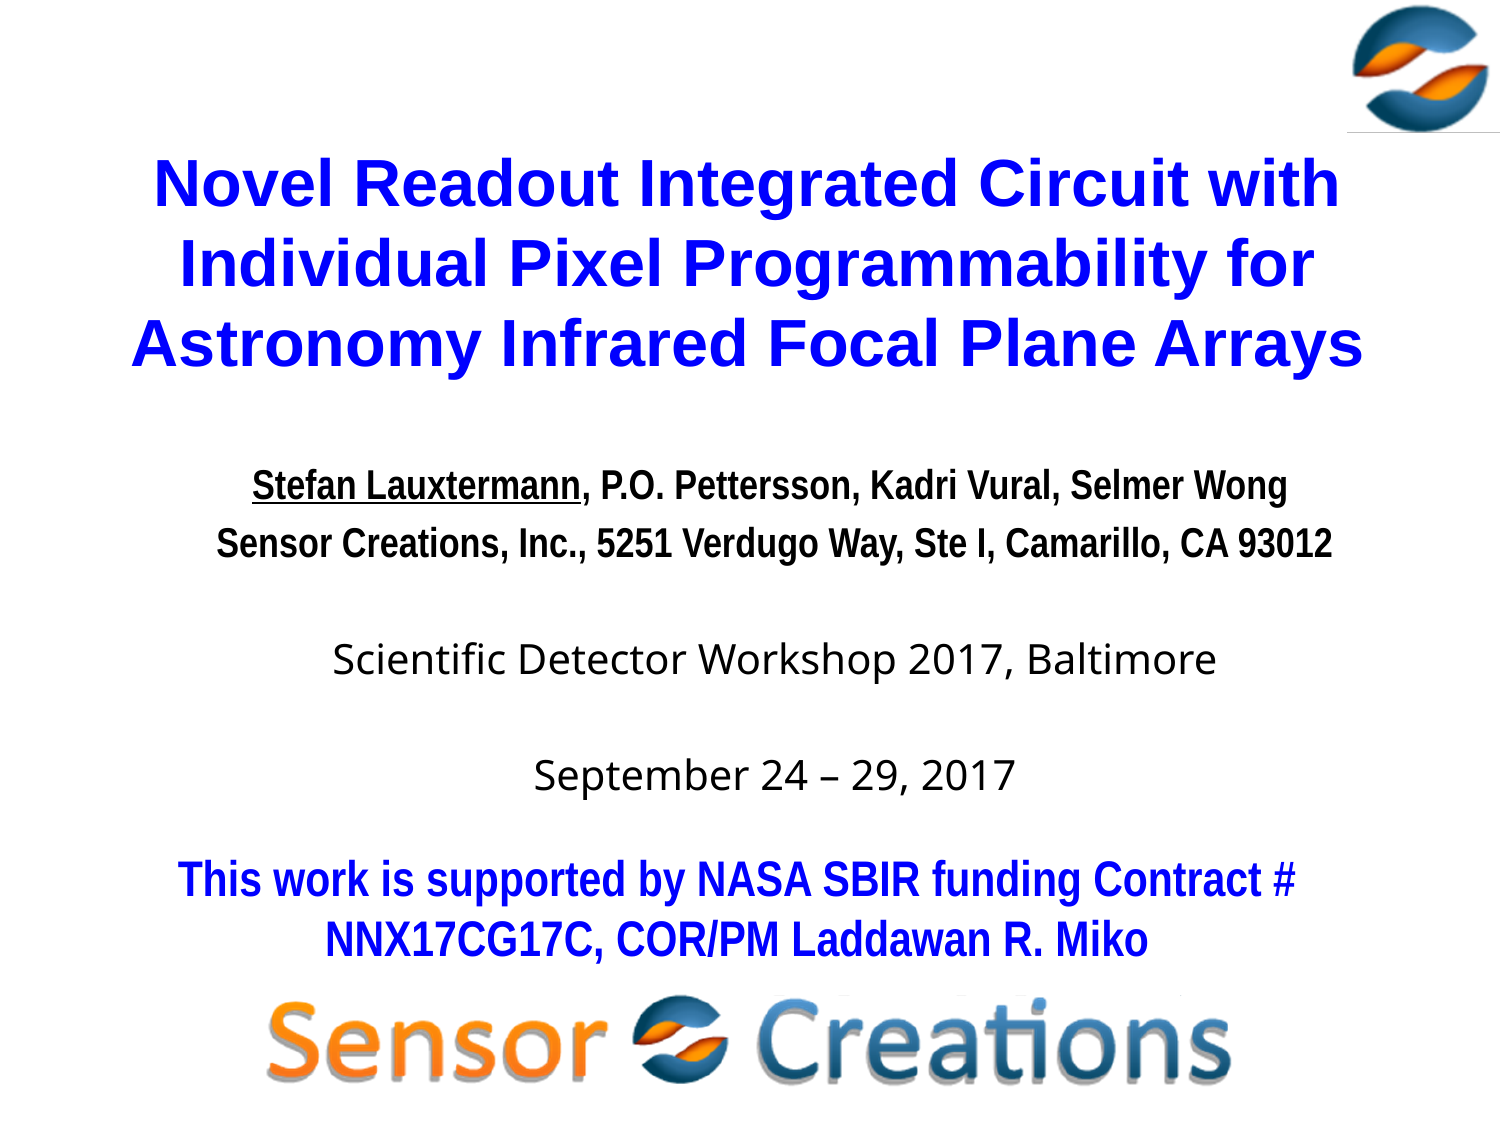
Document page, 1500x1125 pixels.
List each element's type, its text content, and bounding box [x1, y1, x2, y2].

subtitle Stefan Lauxtermann, P.O. Pettersson, Kadri Vural, Selmer Wong Sensor Creations, Inc., 5251 Verdugo Way, Ste I, Camarillo, CA 93012 Scientific Detector Workshop 2017, Baltimore September 24 – 29, 2017 [187, 450, 1363, 828]
picture [1347, 0, 1500, 138]
text_box This work is supported by NASA SBIR funding Contract # NNX17CG17C, COR/PM Laddawan R. Miko [125, 838, 1350, 974]
picture [250, 978, 1250, 1101]
title Novel Readout Integrated Circuit with Individual Pixel Programmability for Astronomy Infrared Focal Plane Arrays [24, 72, 1472, 448]
